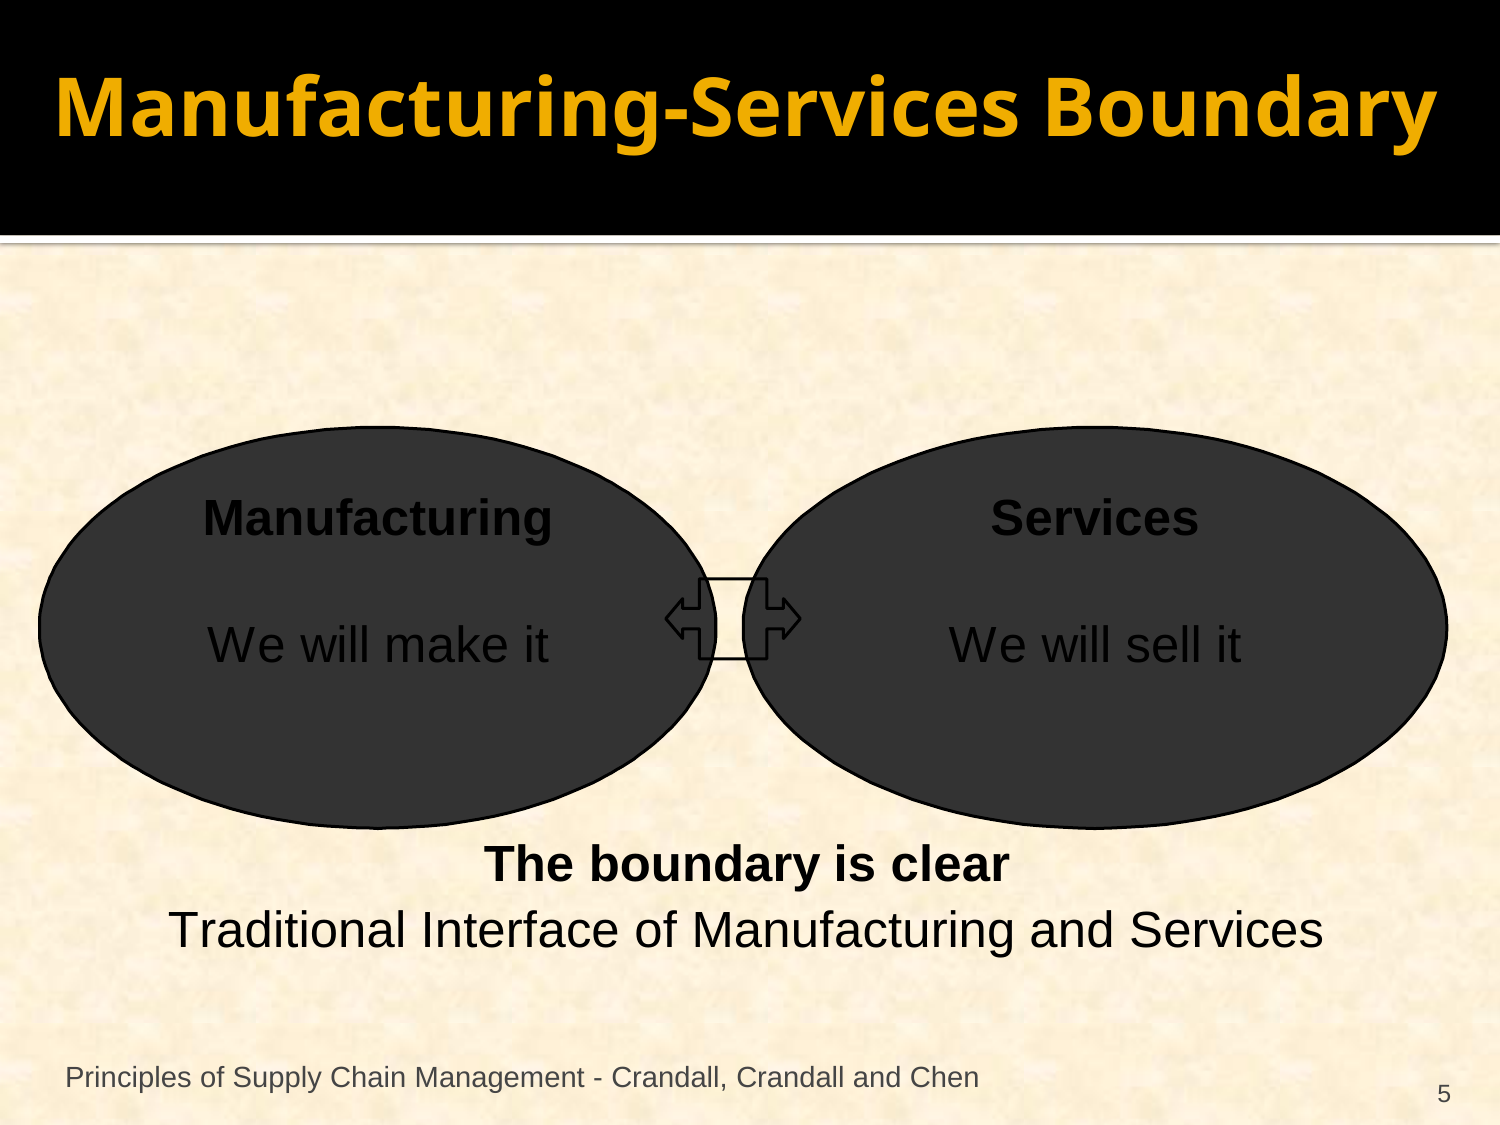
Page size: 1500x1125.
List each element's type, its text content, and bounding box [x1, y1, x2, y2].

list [29, 374, 1462, 963]
picture [0, 243, 1500, 1125]
footer Principles of Supply Chain Management - Crandall, Crandall and Chen [50, 1050, 1013, 1100]
slide_number 5 [1345, 1062, 1467, 1108]
title Manufacturing-Services Boundary [37, 45, 1463, 163]
